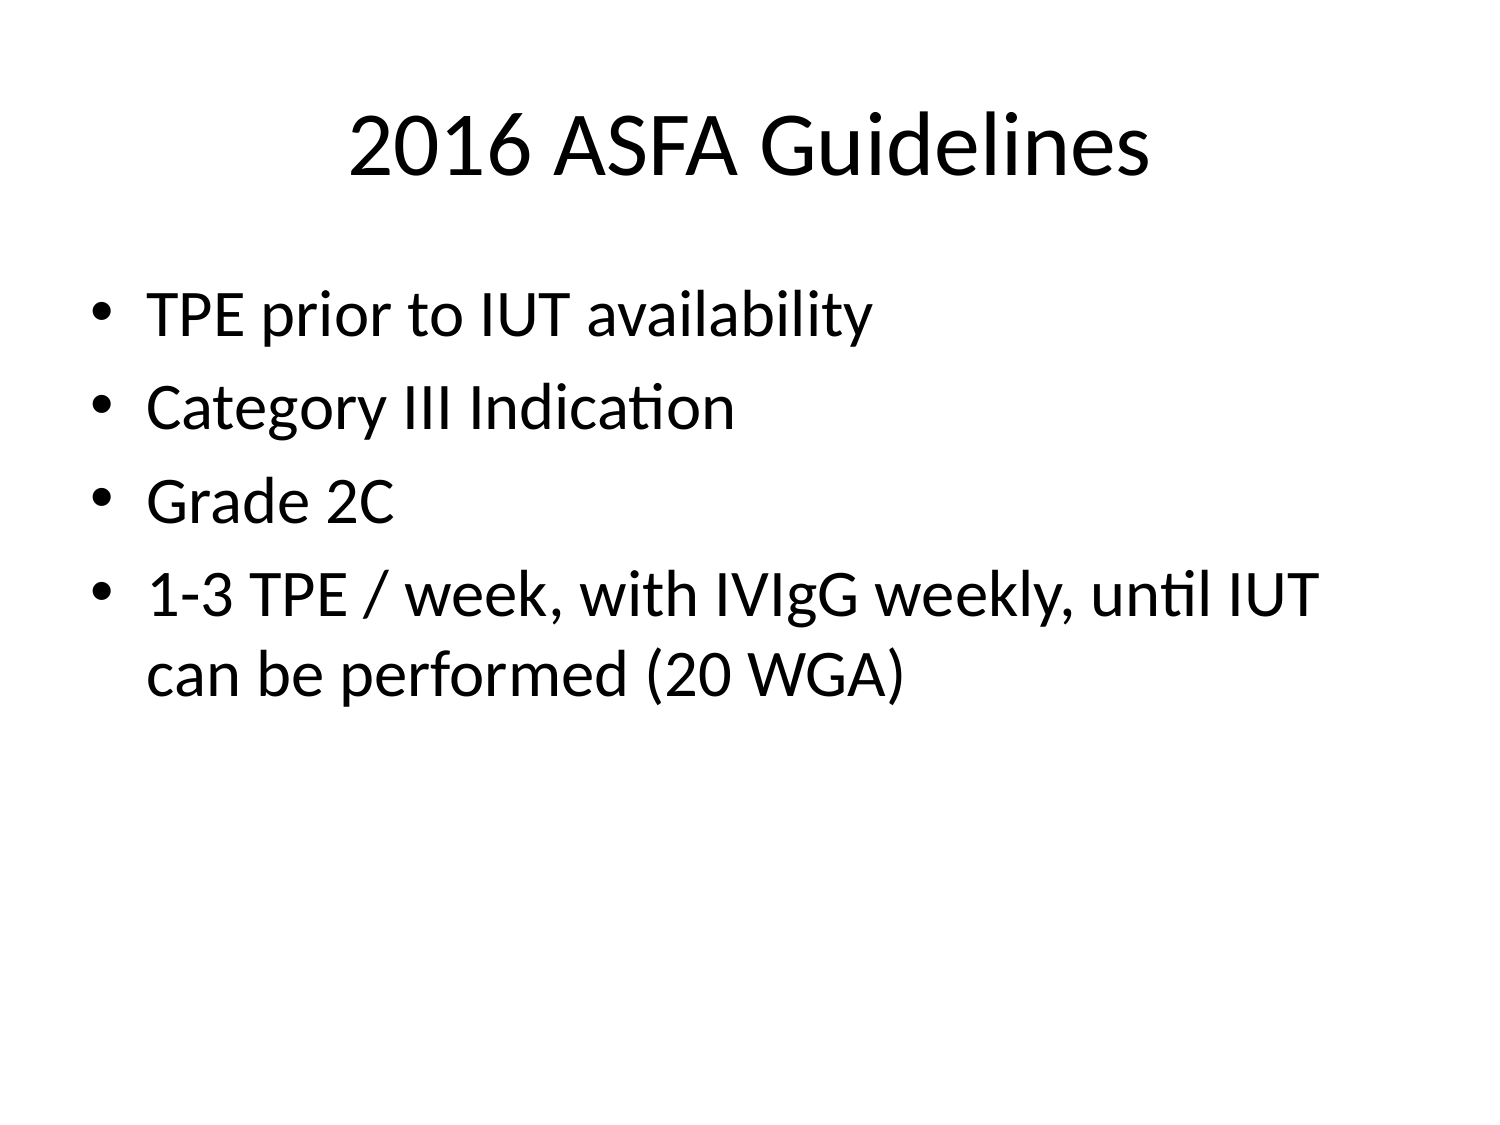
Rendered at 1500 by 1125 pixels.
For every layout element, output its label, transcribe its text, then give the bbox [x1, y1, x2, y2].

title 2016 ASFA Guidelines [75, 45, 1425, 233]
list TPE prior to IUT availability Category III Indication Grade 2C 1-3 TPE / week, with IVIgG weekly, until IUT can be performed (20 WGA) [75, 262, 1425, 1005]
